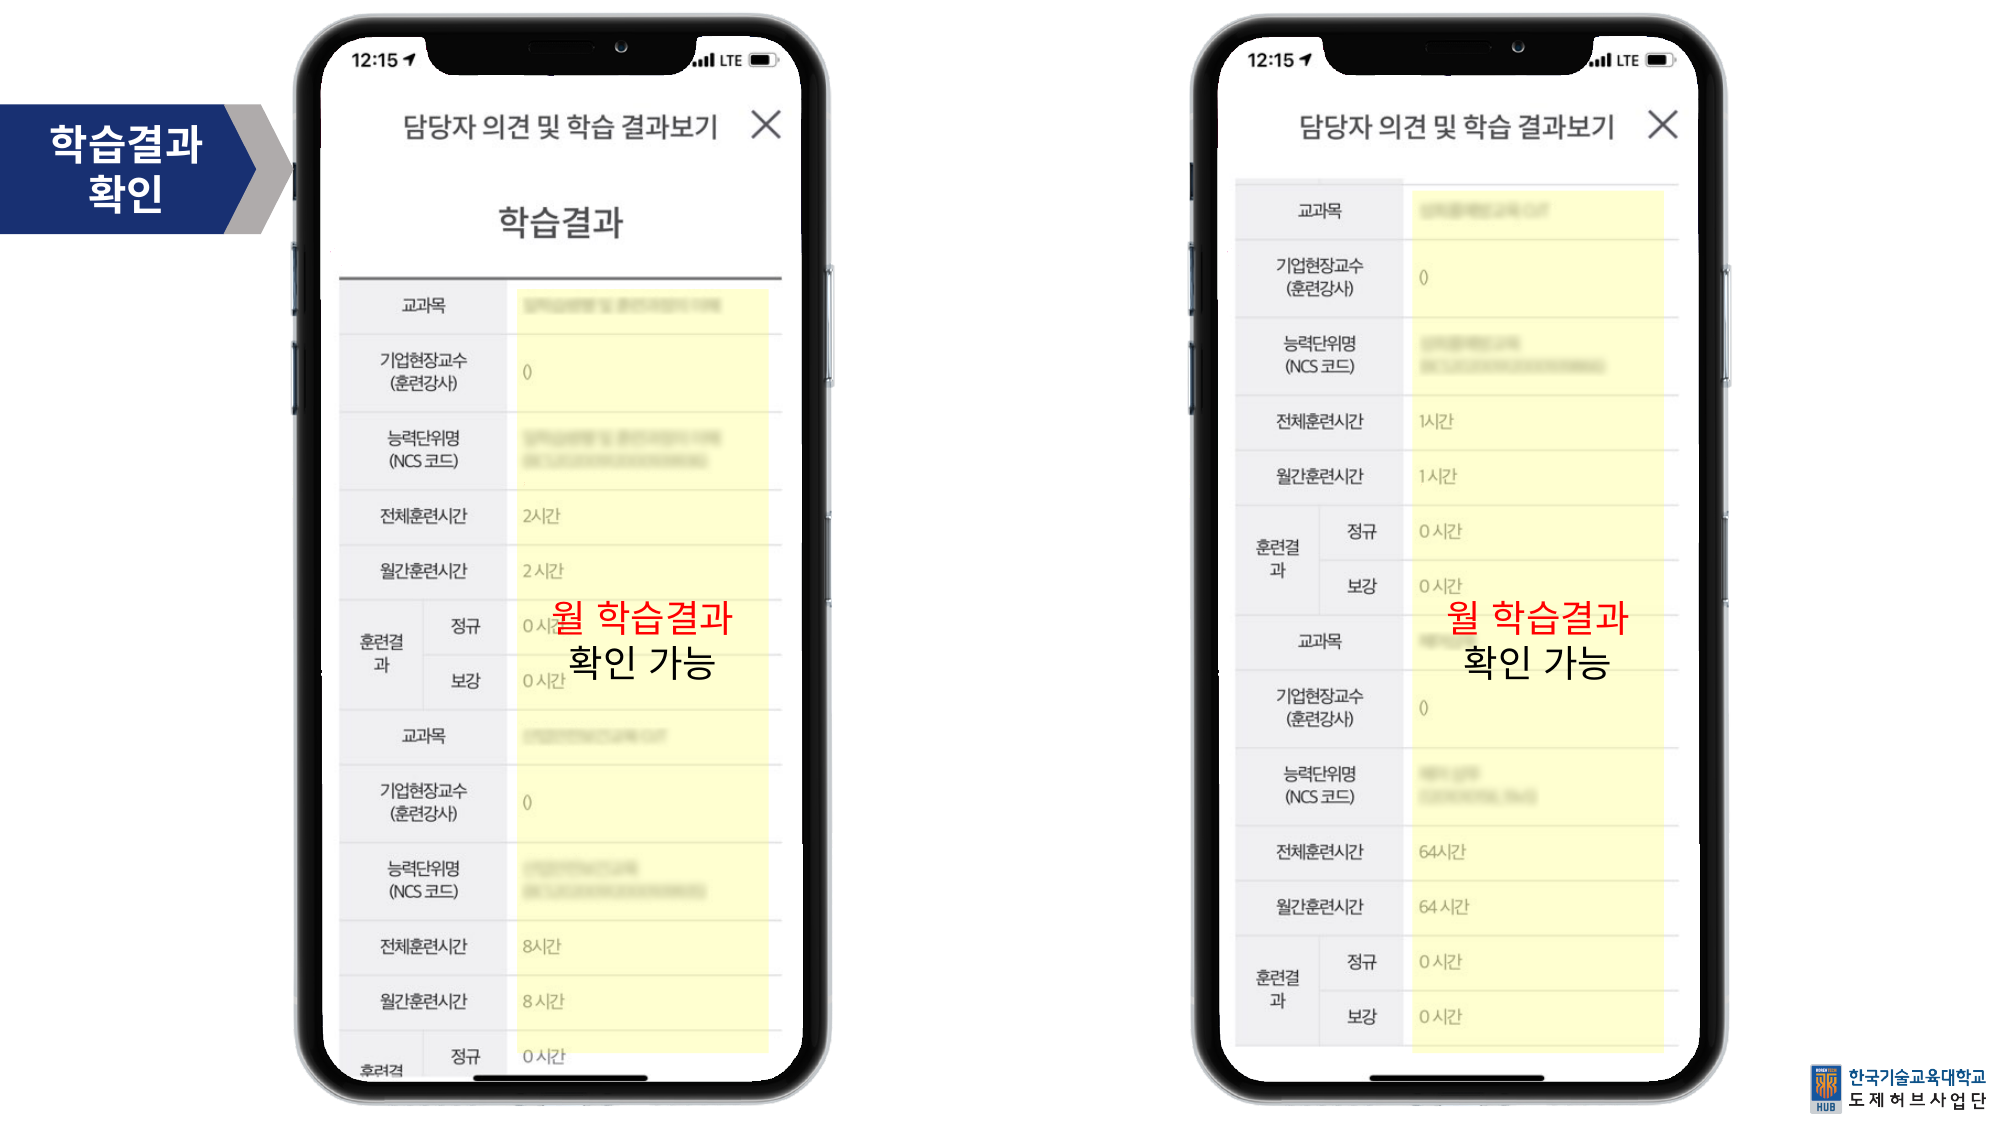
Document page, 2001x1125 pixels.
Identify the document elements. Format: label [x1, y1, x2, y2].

text_box [0, 104, 294, 235]
picture [1810, 1064, 1986, 1114]
picture [269, 0, 852, 1125]
picture [1166, 0, 1748, 1125]
